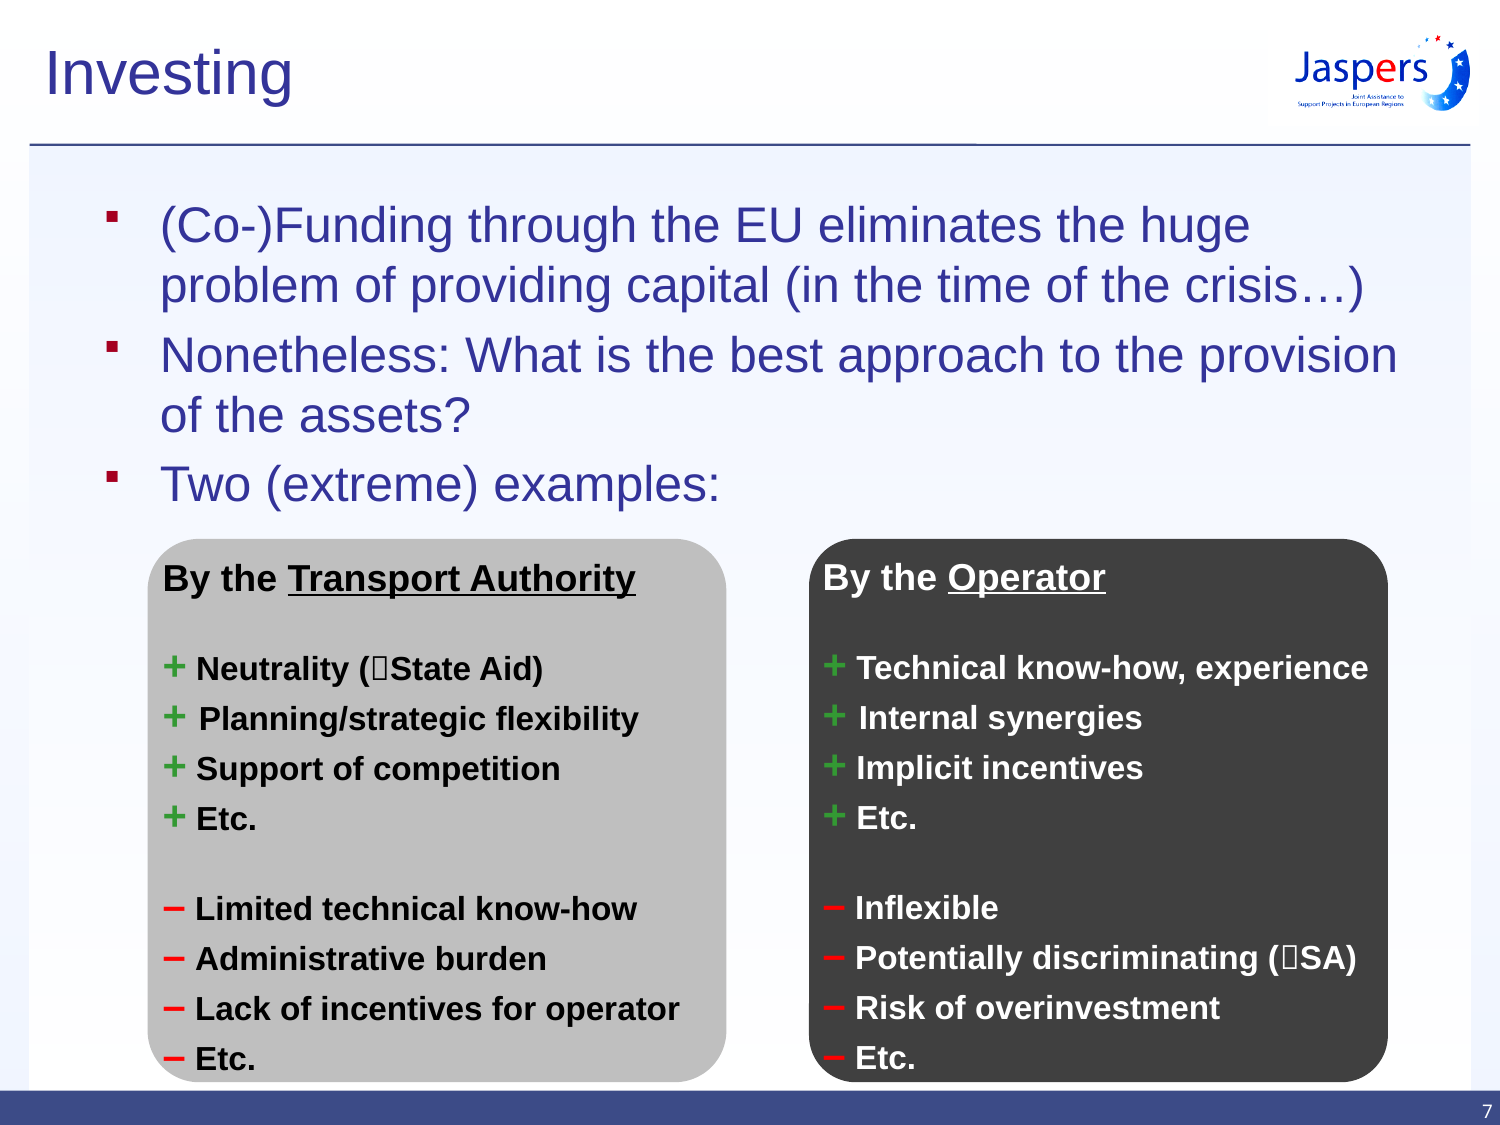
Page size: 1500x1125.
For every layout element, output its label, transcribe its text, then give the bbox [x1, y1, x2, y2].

text_box By the Transport Authority + Neutrality (State Aid) + Planning/strategic flexibility + Support of competition + Etc. – Limited technical know-how – Administrative burden – Lack of incentives for operator – Etc. [147, 538, 727, 1083]
list (Co-)Funding through the EU eliminates the huge problem of providing capital (in the time of the crisis…) Nonetheless: What is the best approach to the provision of the assets? Two (extreme) examples: [88, 184, 1436, 1083]
slide_number 7 [1195, 1091, 1500, 1125]
text_box By the Operator + Technical know-how, experience + Internal synergies + Implicit incentives + Etc. – Inflexible – Potentially discriminating (SA) – Risk of overinvestment – Etc. [808, 538, 1388, 1083]
title Investing [29, 19, 1500, 120]
